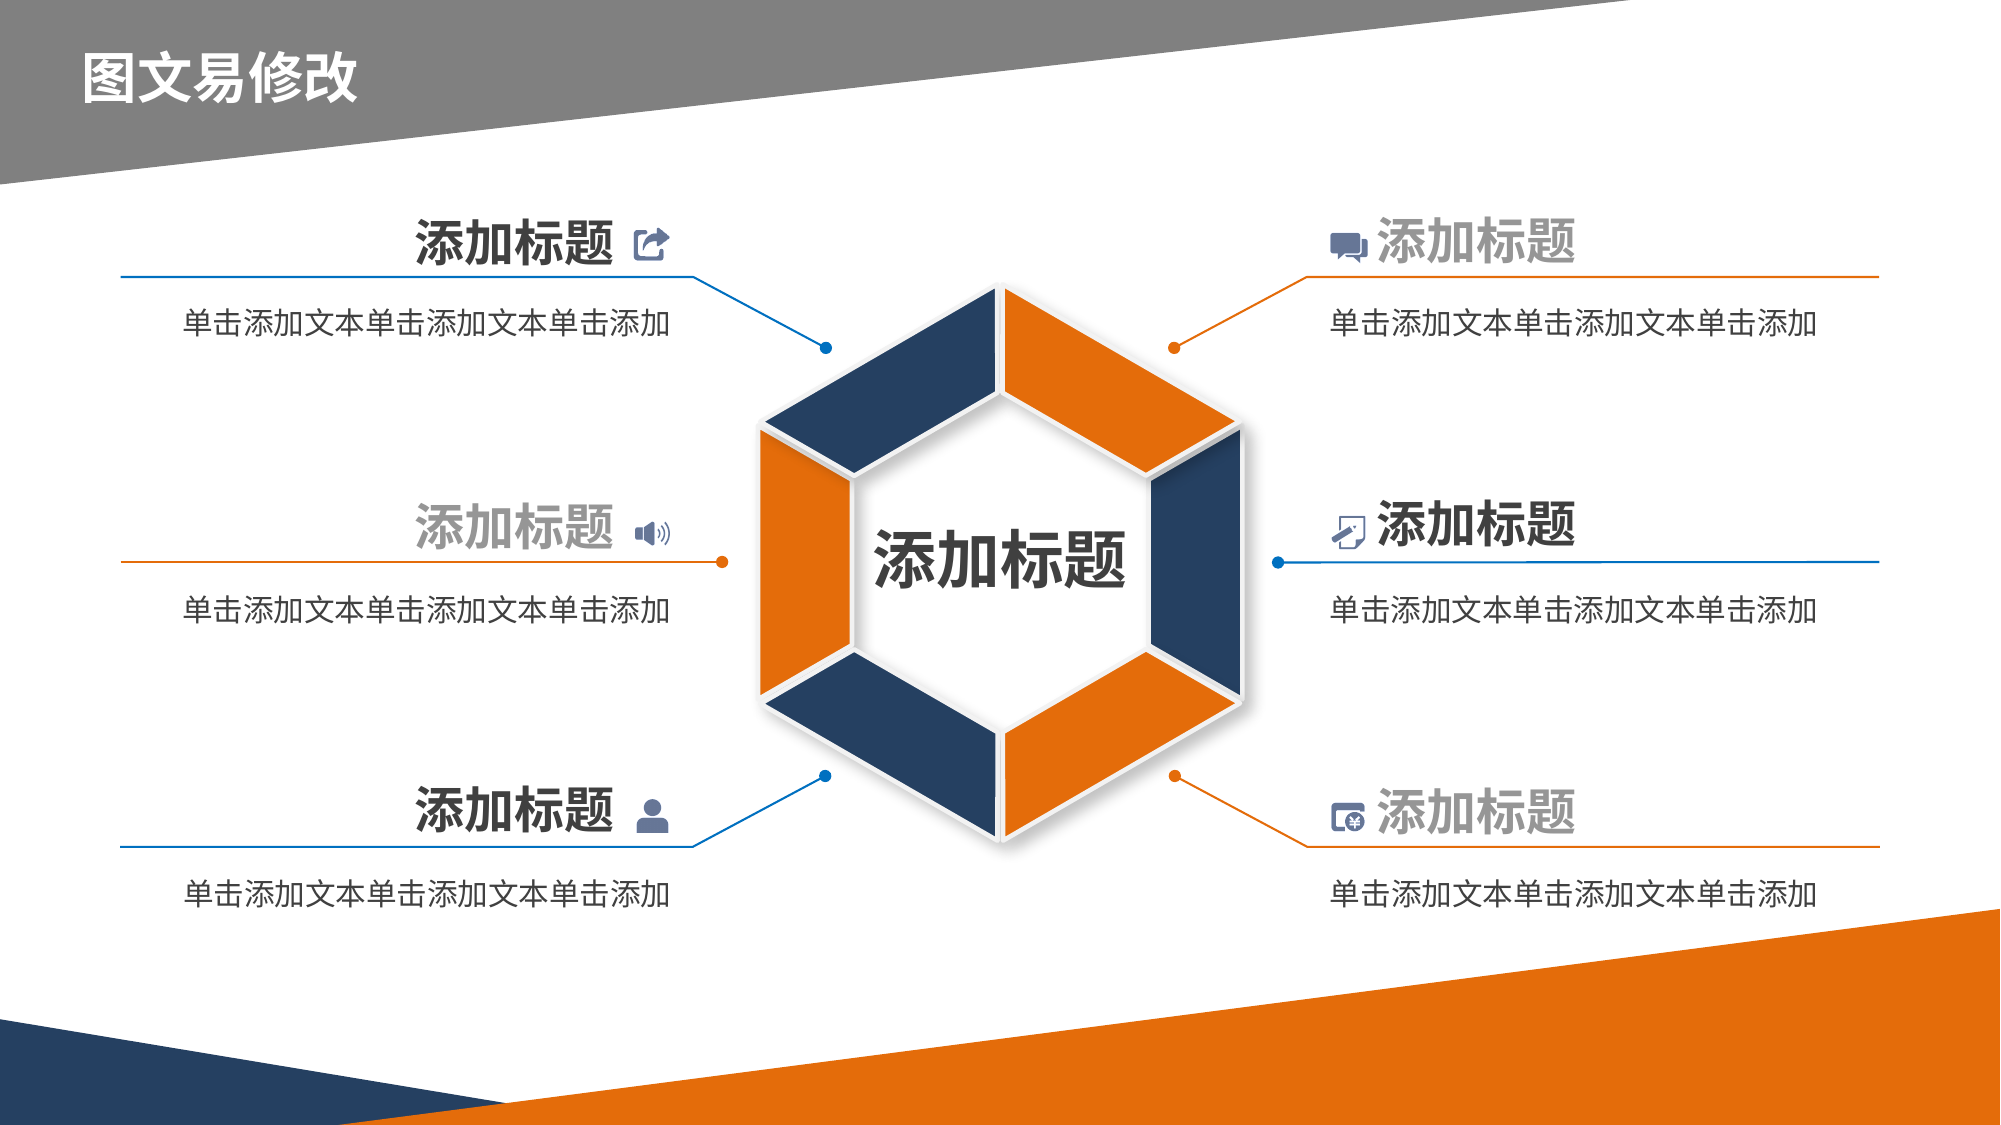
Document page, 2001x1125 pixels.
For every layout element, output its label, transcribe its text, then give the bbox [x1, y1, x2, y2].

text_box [757, 346, 958, 779]
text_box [126, 494, 686, 636]
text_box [126, 210, 686, 350]
text_box [1169, 276, 1309, 344]
text_box [691, 276, 832, 345]
text_box [1193, 783, 1309, 848]
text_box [126, 777, 687, 920]
text_box 图文易修改 [0, 42, 441, 110]
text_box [960, 346, 1243, 779]
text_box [1314, 492, 1867, 636]
text_box [691, 783, 805, 848]
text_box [1315, 208, 1868, 350]
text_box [1315, 779, 1868, 920]
